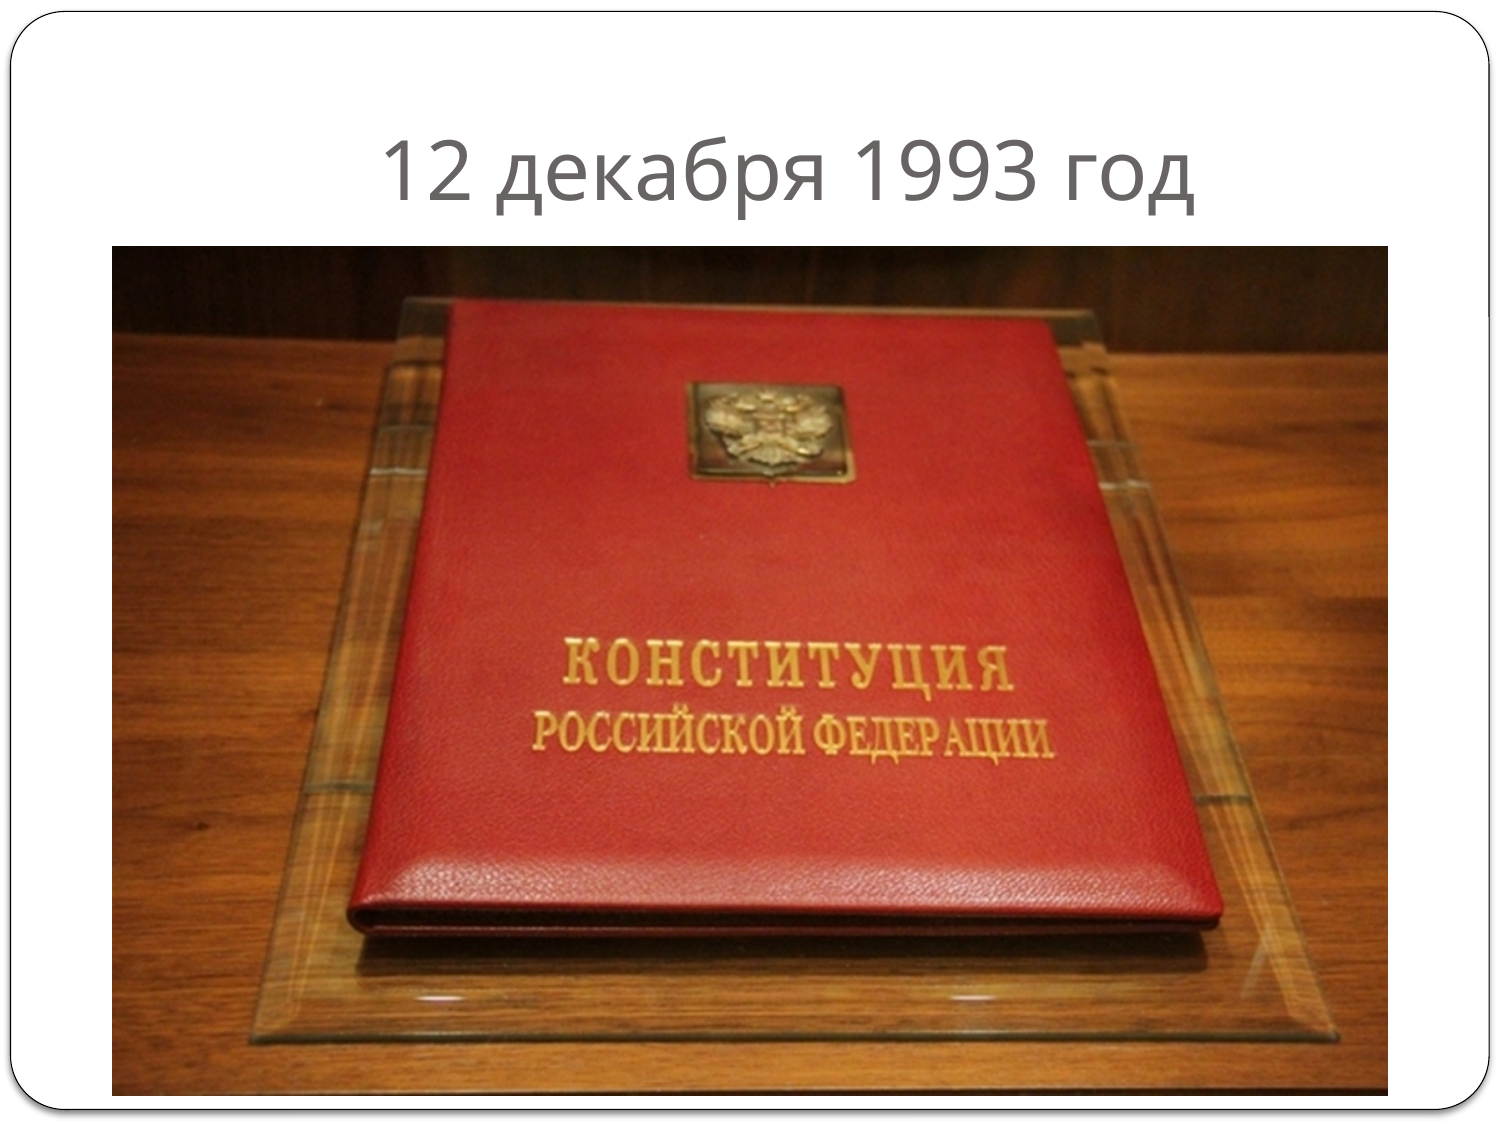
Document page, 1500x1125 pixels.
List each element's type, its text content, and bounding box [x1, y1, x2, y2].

picture [111, 246, 1389, 1096]
title 12 декабря 1993 год [150, 45, 1425, 233]
